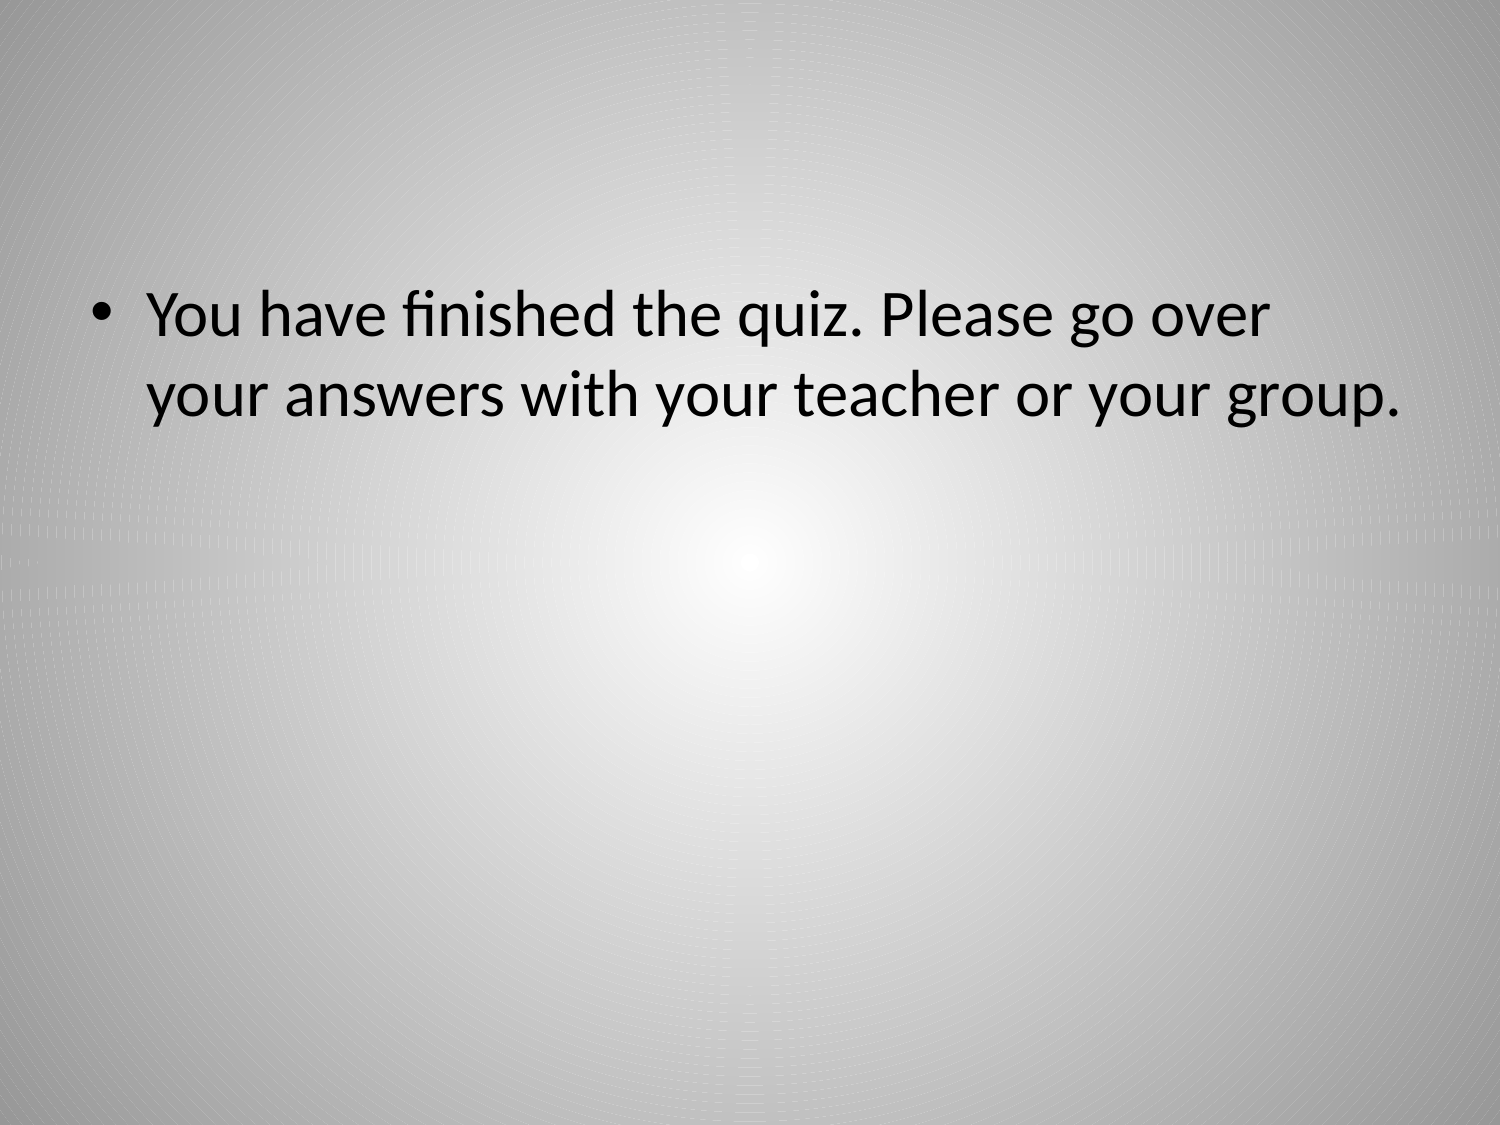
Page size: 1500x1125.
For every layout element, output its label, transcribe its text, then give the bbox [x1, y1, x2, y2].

list You have finished the quiz. Please go over your answers with your teacher or your group. [75, 262, 1425, 1005]
